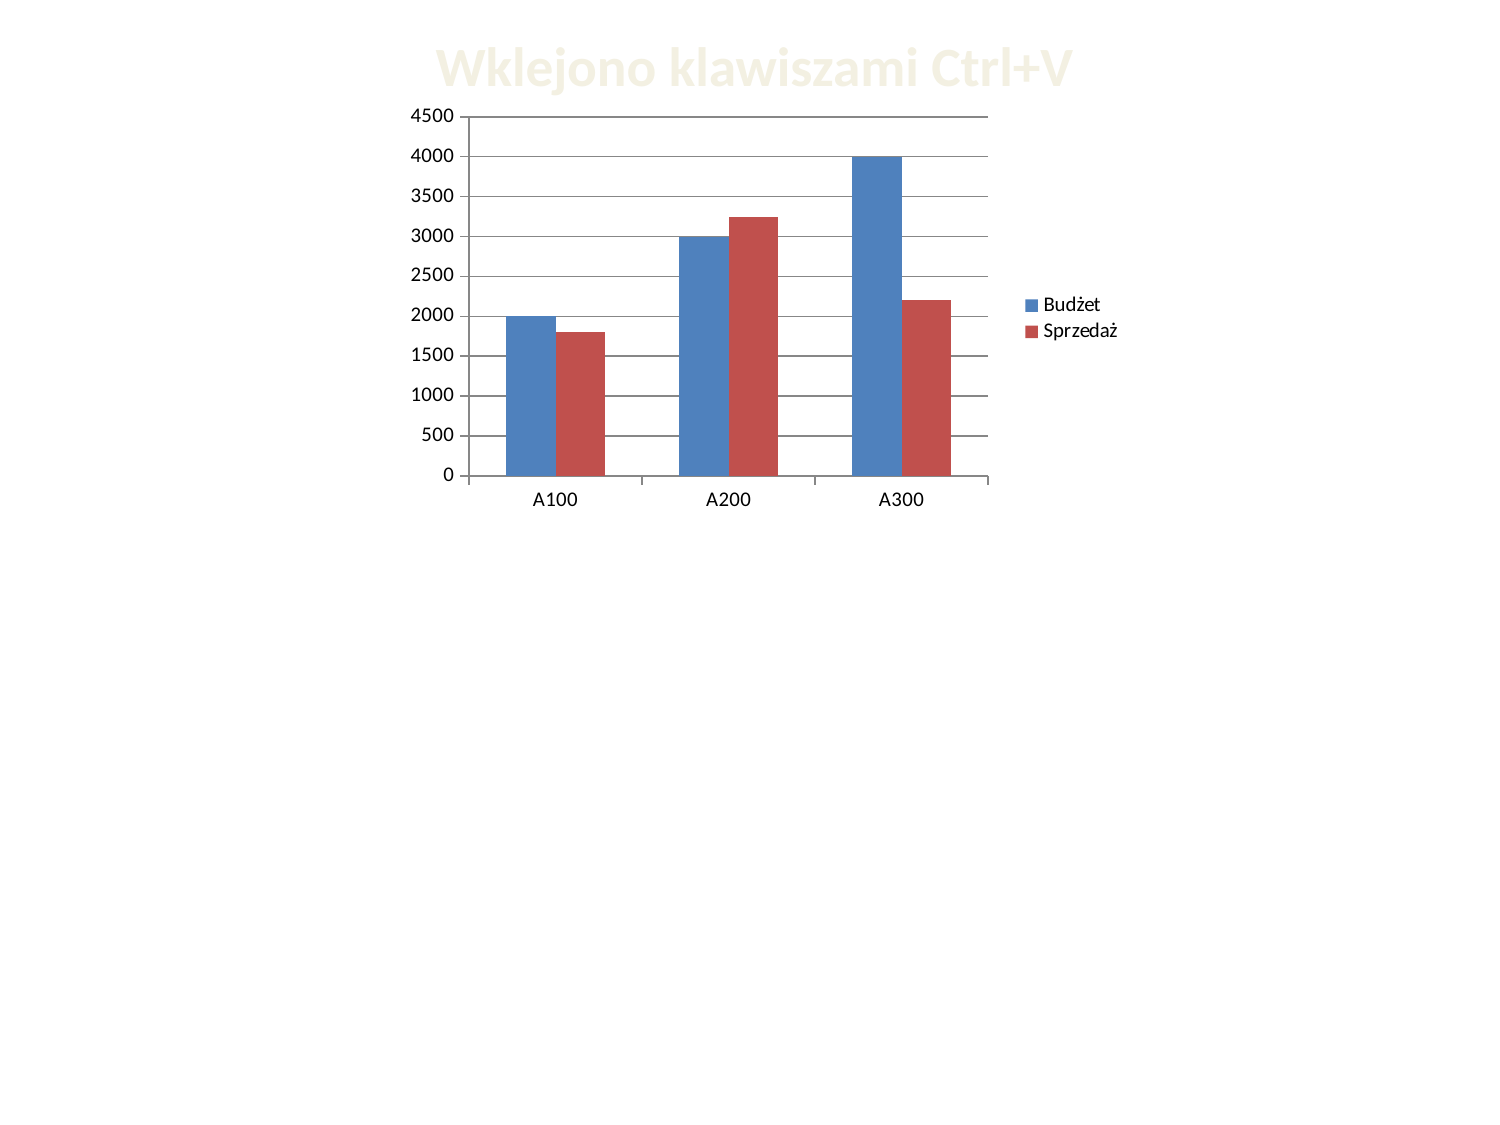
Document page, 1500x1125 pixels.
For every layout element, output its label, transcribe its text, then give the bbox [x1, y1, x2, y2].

title Wklejono klawiszami Ctrl+V [117, 23, 1393, 106]
chart [386, 93, 1137, 544]
